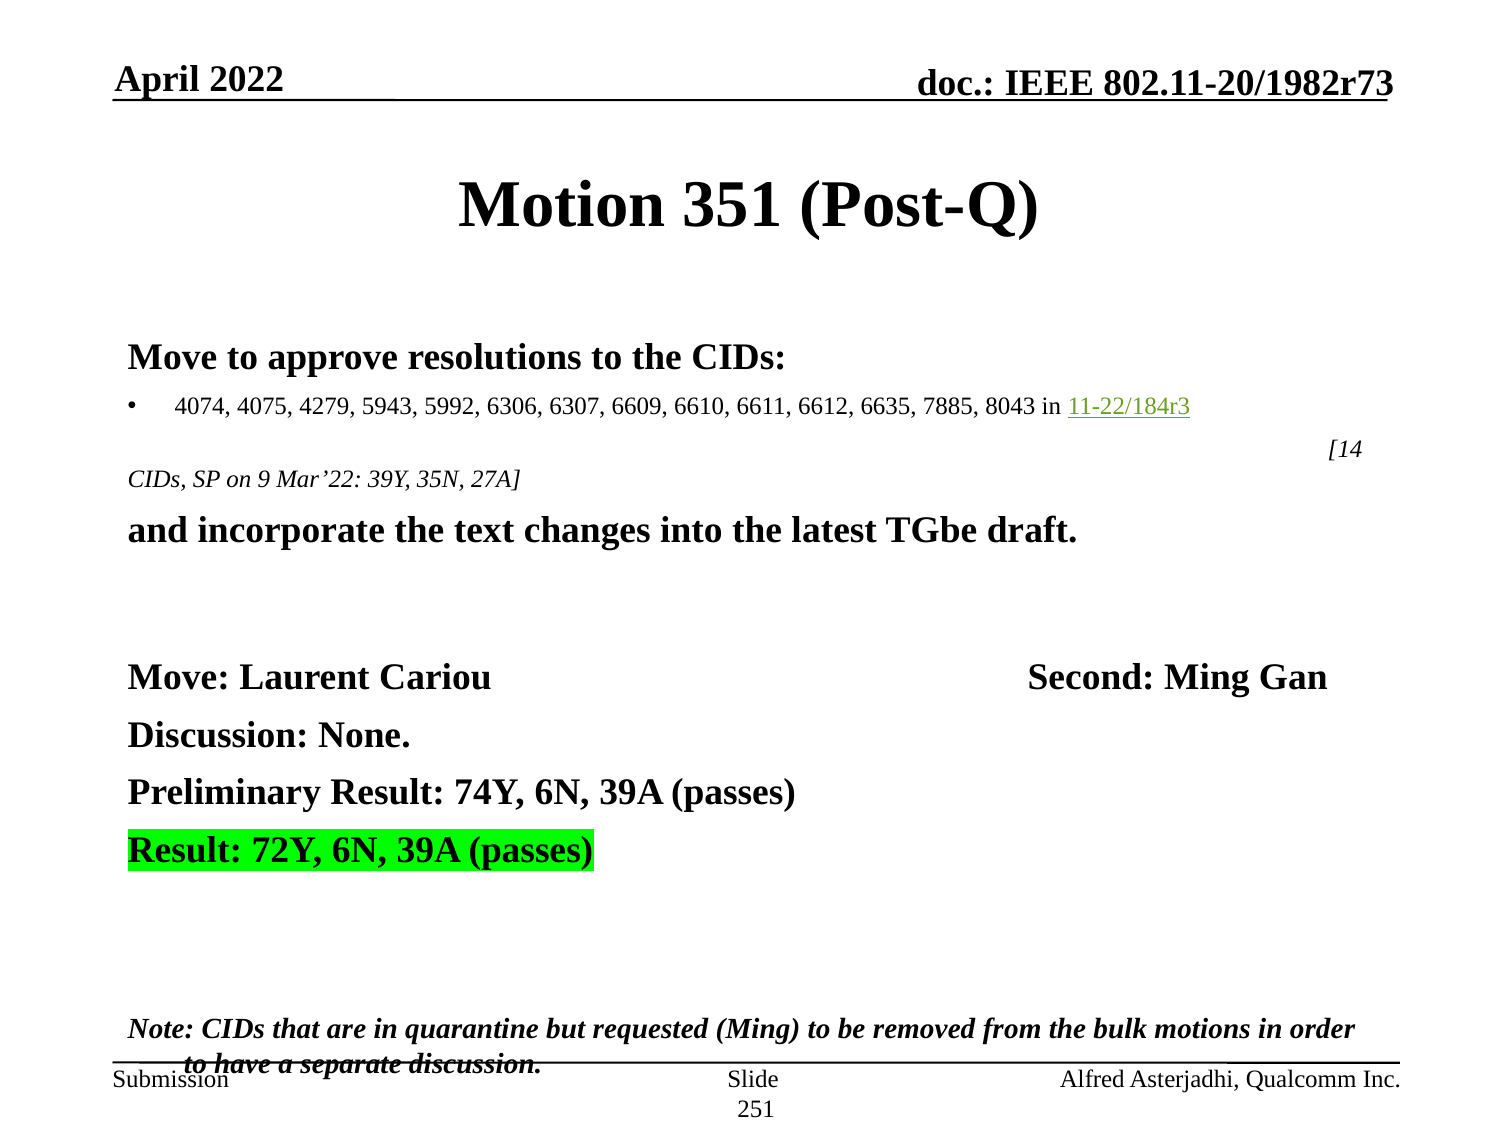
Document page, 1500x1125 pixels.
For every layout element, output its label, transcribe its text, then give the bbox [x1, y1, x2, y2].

list Move to approve resolutions to the CIDs: 4074, 4075, 4279, 5943, 5992, 6306, 6307, 6609, 6610, 6611, 6612, 6635, 7885, 8043 in 11-22/184r3 [14 CIDs, SP on 9 Mar’22: 39Y, 35N, 27A] and incorporate the text changes into the latest TGbe draft. Move: Laurent Cariou Second: Ming Gan Discussion: None. Preliminary Result: 74Y, 6N, 39A (passes) Result: 72Y, 6N, 39A (passes) Note: CIDs that are in quarantine but requested (Ming) to be removed from the bulk motions in order to have a separate discussion. [112, 324, 1388, 1000]
title Motion 351 (Post-Q) [112, 112, 1388, 288]
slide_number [114, 54, 423, 100]
footer Alfred Asterjadhi, Qualcomm Inc. [878, 1061, 1402, 1093]
slide_number Slide 251 [712, 1061, 800, 1123]
